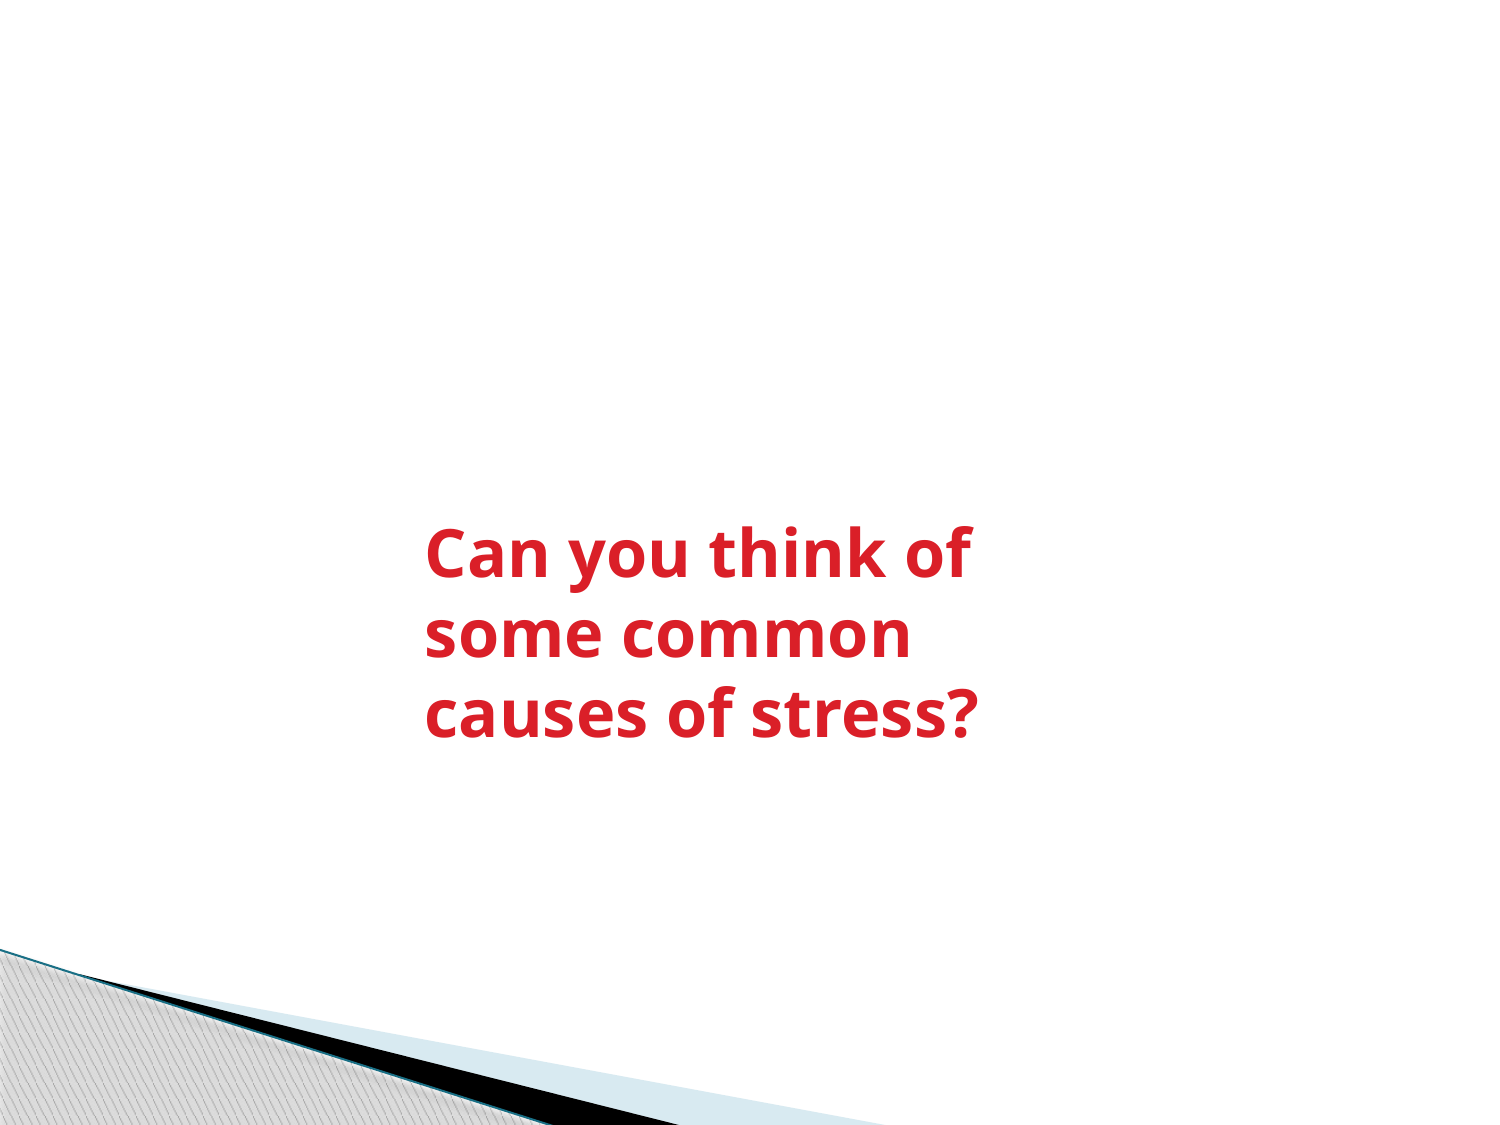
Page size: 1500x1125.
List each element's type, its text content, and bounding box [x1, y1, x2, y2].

text_box Can you think of some common causes of stress? [410, 503, 1161, 759]
